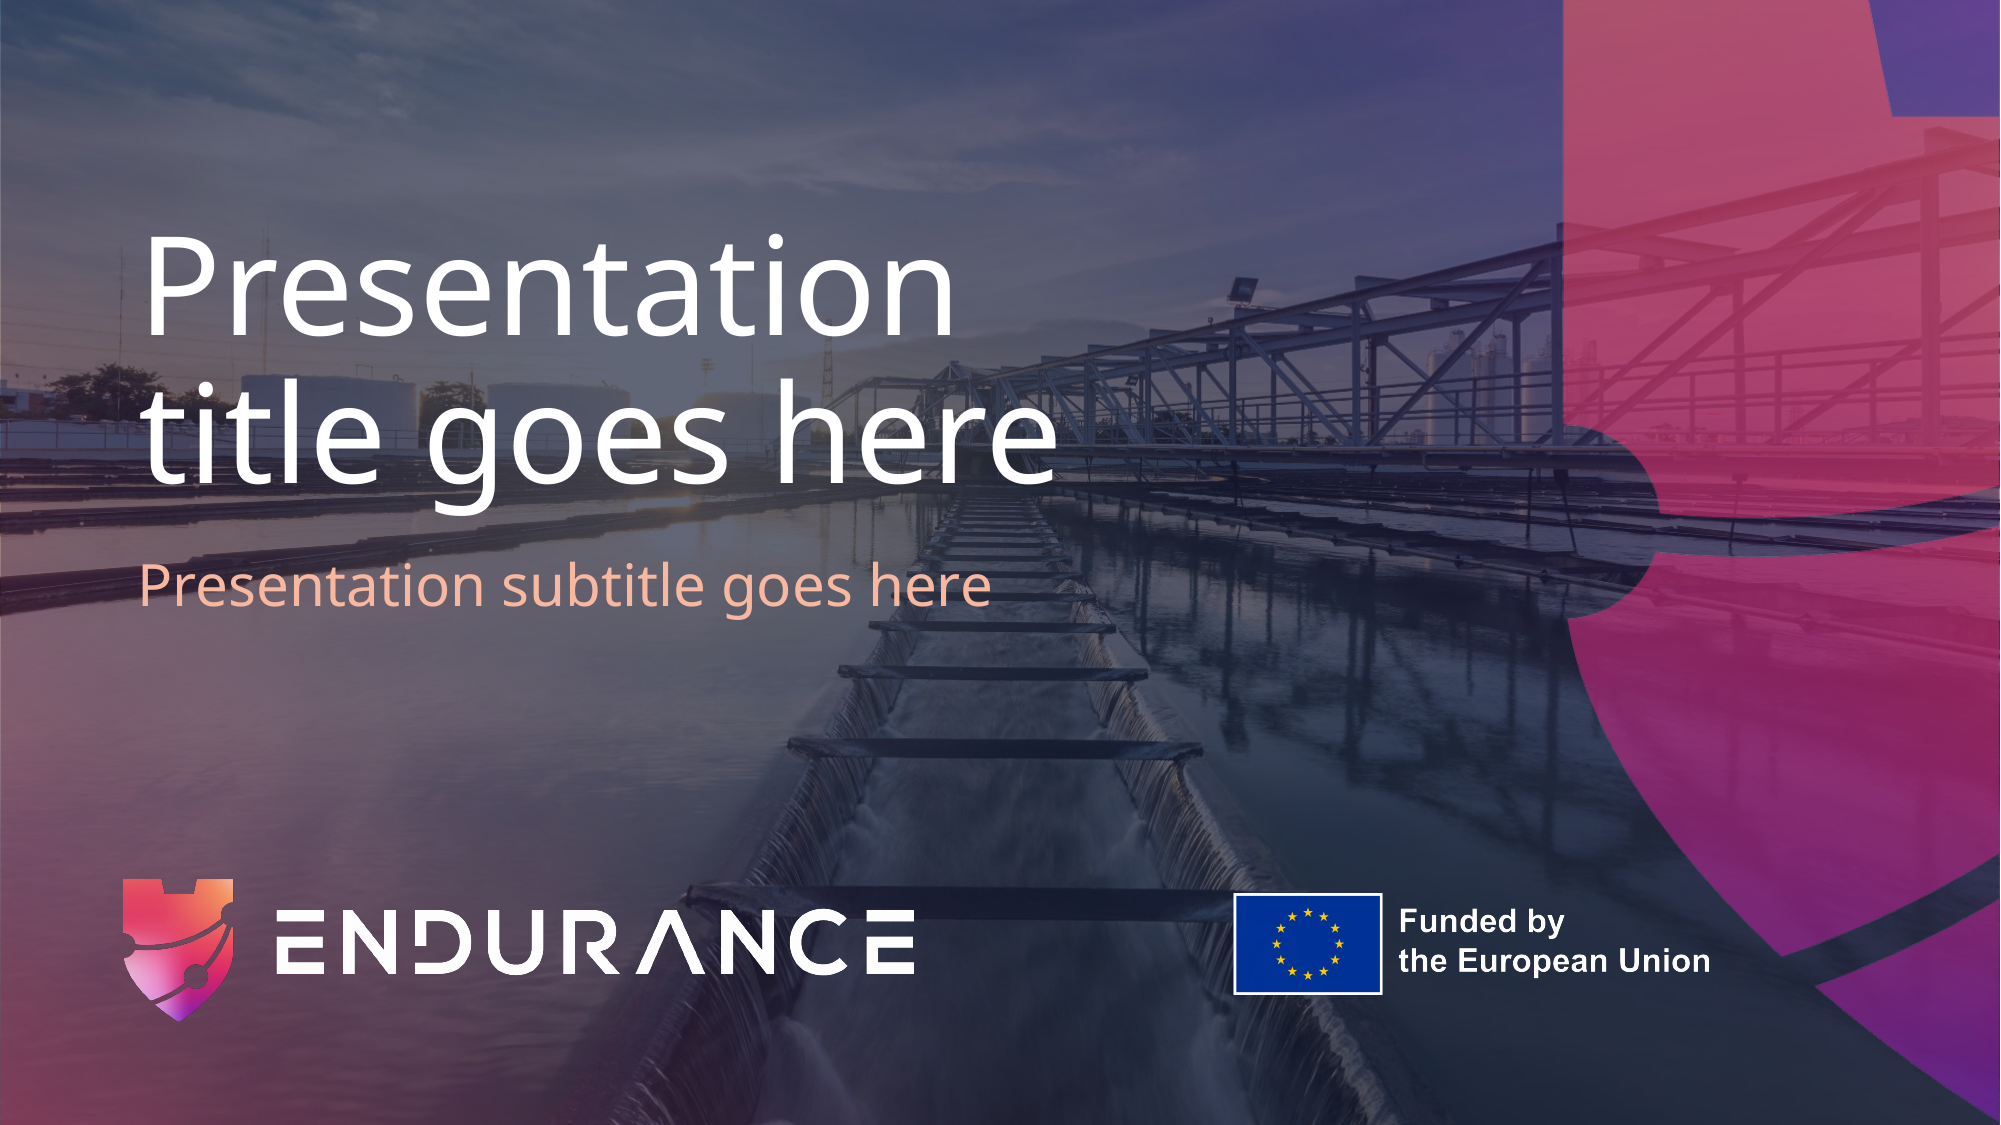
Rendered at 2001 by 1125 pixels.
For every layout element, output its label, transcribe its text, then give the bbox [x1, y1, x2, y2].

subtitle Presentation subtitle goes here [122, 562, 1143, 705]
picture [0, 0, 2000, 1125]
title Presentation title goes here [123, 232, 1384, 522]
